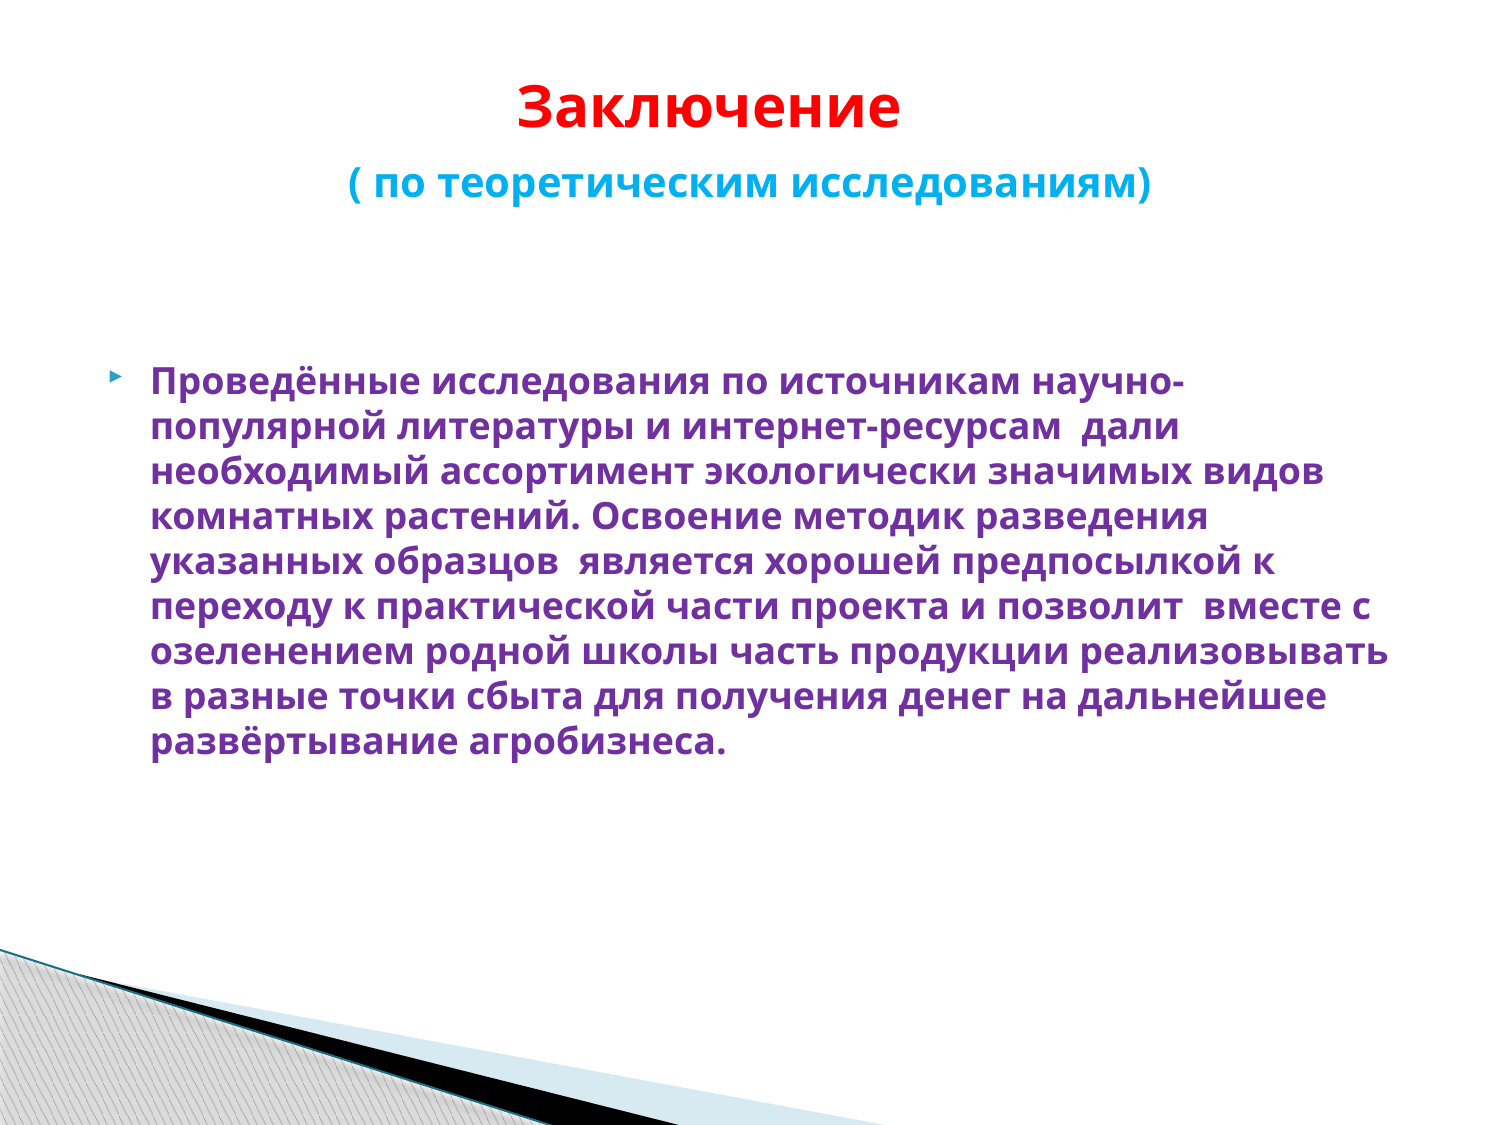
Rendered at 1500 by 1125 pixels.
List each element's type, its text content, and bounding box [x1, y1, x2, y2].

title Заключение ( по теоретическим исследованиям) [75, 45, 1425, 233]
list Проведённые исследования по источникам научно-популярной литературы и интернет-ресурсам дали необходимый ассортимент экологически значимых видов комнатных растений. Освоение методик разведения указанных образцов является хорошей предпосылкой к переходу к практической части проекта и позволит вместе с озеленением родной школы часть продукции реализовывать в разные точки сбыта для получения денег на дальнейшее развёртывание агробизнеса. [75, 243, 1425, 986]
